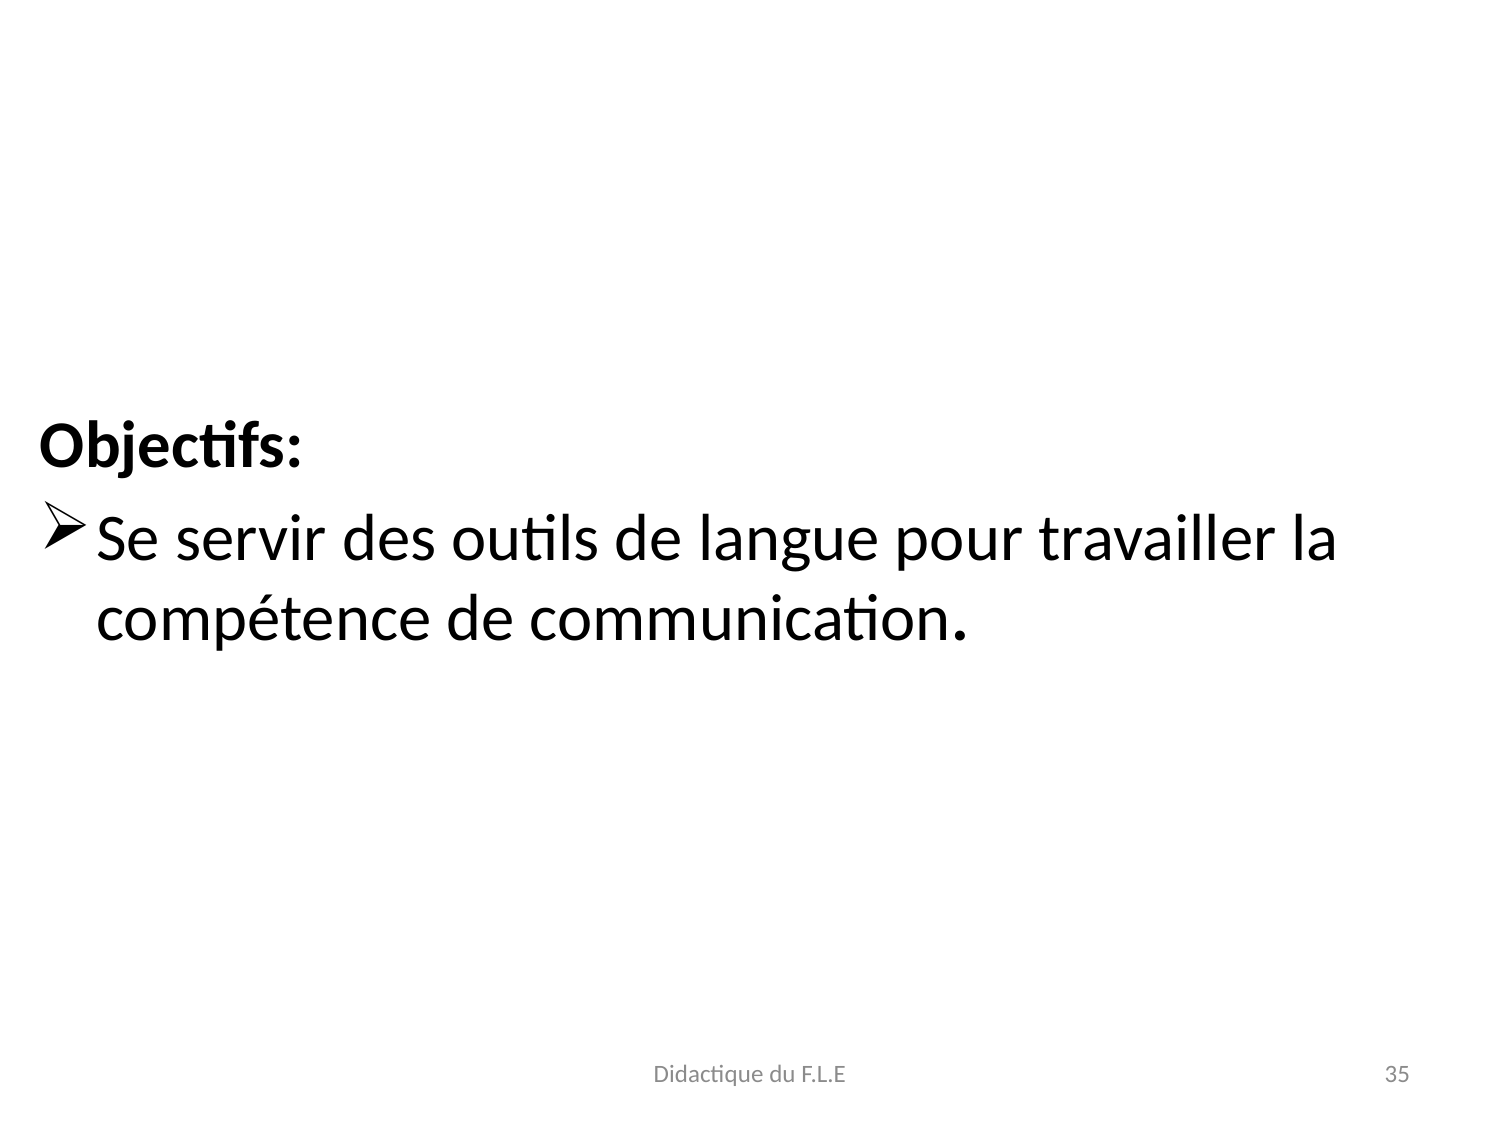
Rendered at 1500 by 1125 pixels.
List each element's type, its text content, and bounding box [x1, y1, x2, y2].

footer Didactique du F.L.E [512, 1042, 988, 1103]
slide_number 35 [1074, 1042, 1425, 1103]
list Objectifs: Se servir des outils de langue pour travailler la compétence de communication. [24, 299, 1463, 1063]
